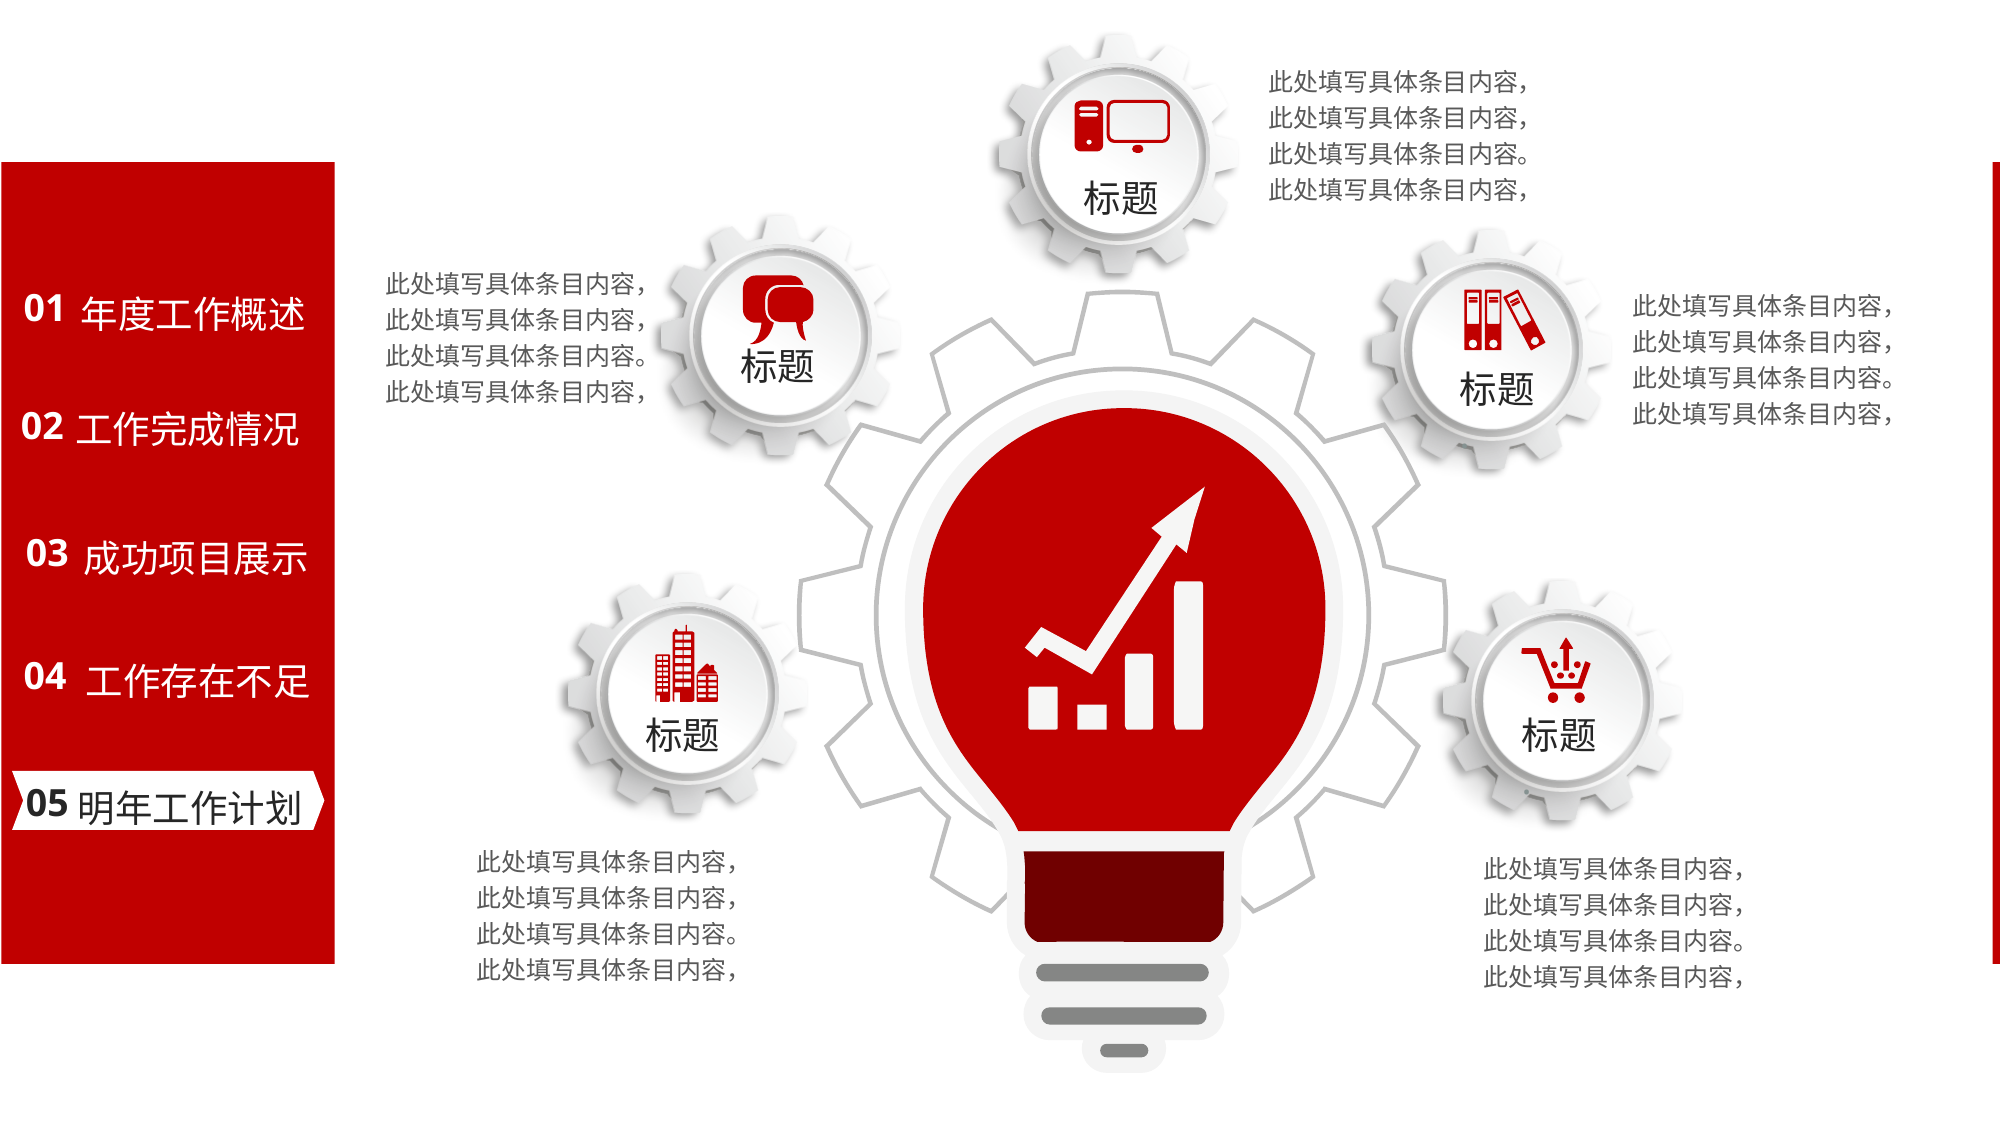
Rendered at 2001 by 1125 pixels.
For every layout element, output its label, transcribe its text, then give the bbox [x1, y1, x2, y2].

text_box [1506, 636, 1613, 811]
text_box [1444, 289, 1551, 465]
text_box 成功项目展示 [43, 504, 350, 588]
text_box 01 [8, 276, 94, 394]
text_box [904, 390, 1344, 1073]
text_box [1344, 426, 1371, 439]
text_box 工作存在不足 [45, 627, 352, 710]
text_box 此处填写具体条目内容，此处填写具体条目内容，此处填写具体条目内容。此处填写具体条目内容， [1618, 277, 1910, 436]
picture [999, 34, 1238, 278]
text_box 03 [10, 521, 96, 644]
text_box [929, 289, 1316, 390]
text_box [1024, 486, 1205, 730]
text_box [873, 496, 904, 735]
text_box [1344, 502, 1372, 729]
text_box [724, 275, 831, 397]
text_box [807, 649, 904, 809]
text_box 工作完成情况 [34, 376, 341, 459]
text_box 明年工作计划 [37, 754, 344, 837]
text_box [1991, 161, 2000, 965]
text_box 此处填写具体条目内容，此处填写具体条目内容，此处填写具体条目内容。此处填写具体条目内容， [370, 255, 661, 414]
text_box 04 [8, 644, 94, 839]
picture [1371, 230, 1611, 473]
text_box 此处填写具体条目内容，此处填写具体条目内容，此处填写具体条目内容。此处填写具体条目内容， [461, 833, 779, 992]
text_box 此处填写具体条目内容，此处填写具体条目内容，此处填写具体条目内容。此处填写具体条目内容， [1253, 53, 1565, 212]
text_box 此处填写具体条目内容，此处填写具体条目内容，此处填写具体条目内容。此处填写具体条目内容， [1468, 840, 1794, 999]
text_box [1344, 632, 1443, 809]
picture [568, 574, 807, 817]
text_box [0, 161, 336, 965]
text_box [1068, 99, 1175, 229]
text_box [807, 459, 874, 582]
text_box 05 [10, 771, 96, 966]
text_box 年度工作概述 [40, 261, 347, 344]
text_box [629, 624, 736, 766]
picture [1443, 581, 1682, 824]
text_box 02 [6, 394, 91, 589]
picture [661, 216, 900, 459]
text_box [1371, 473, 1447, 599]
